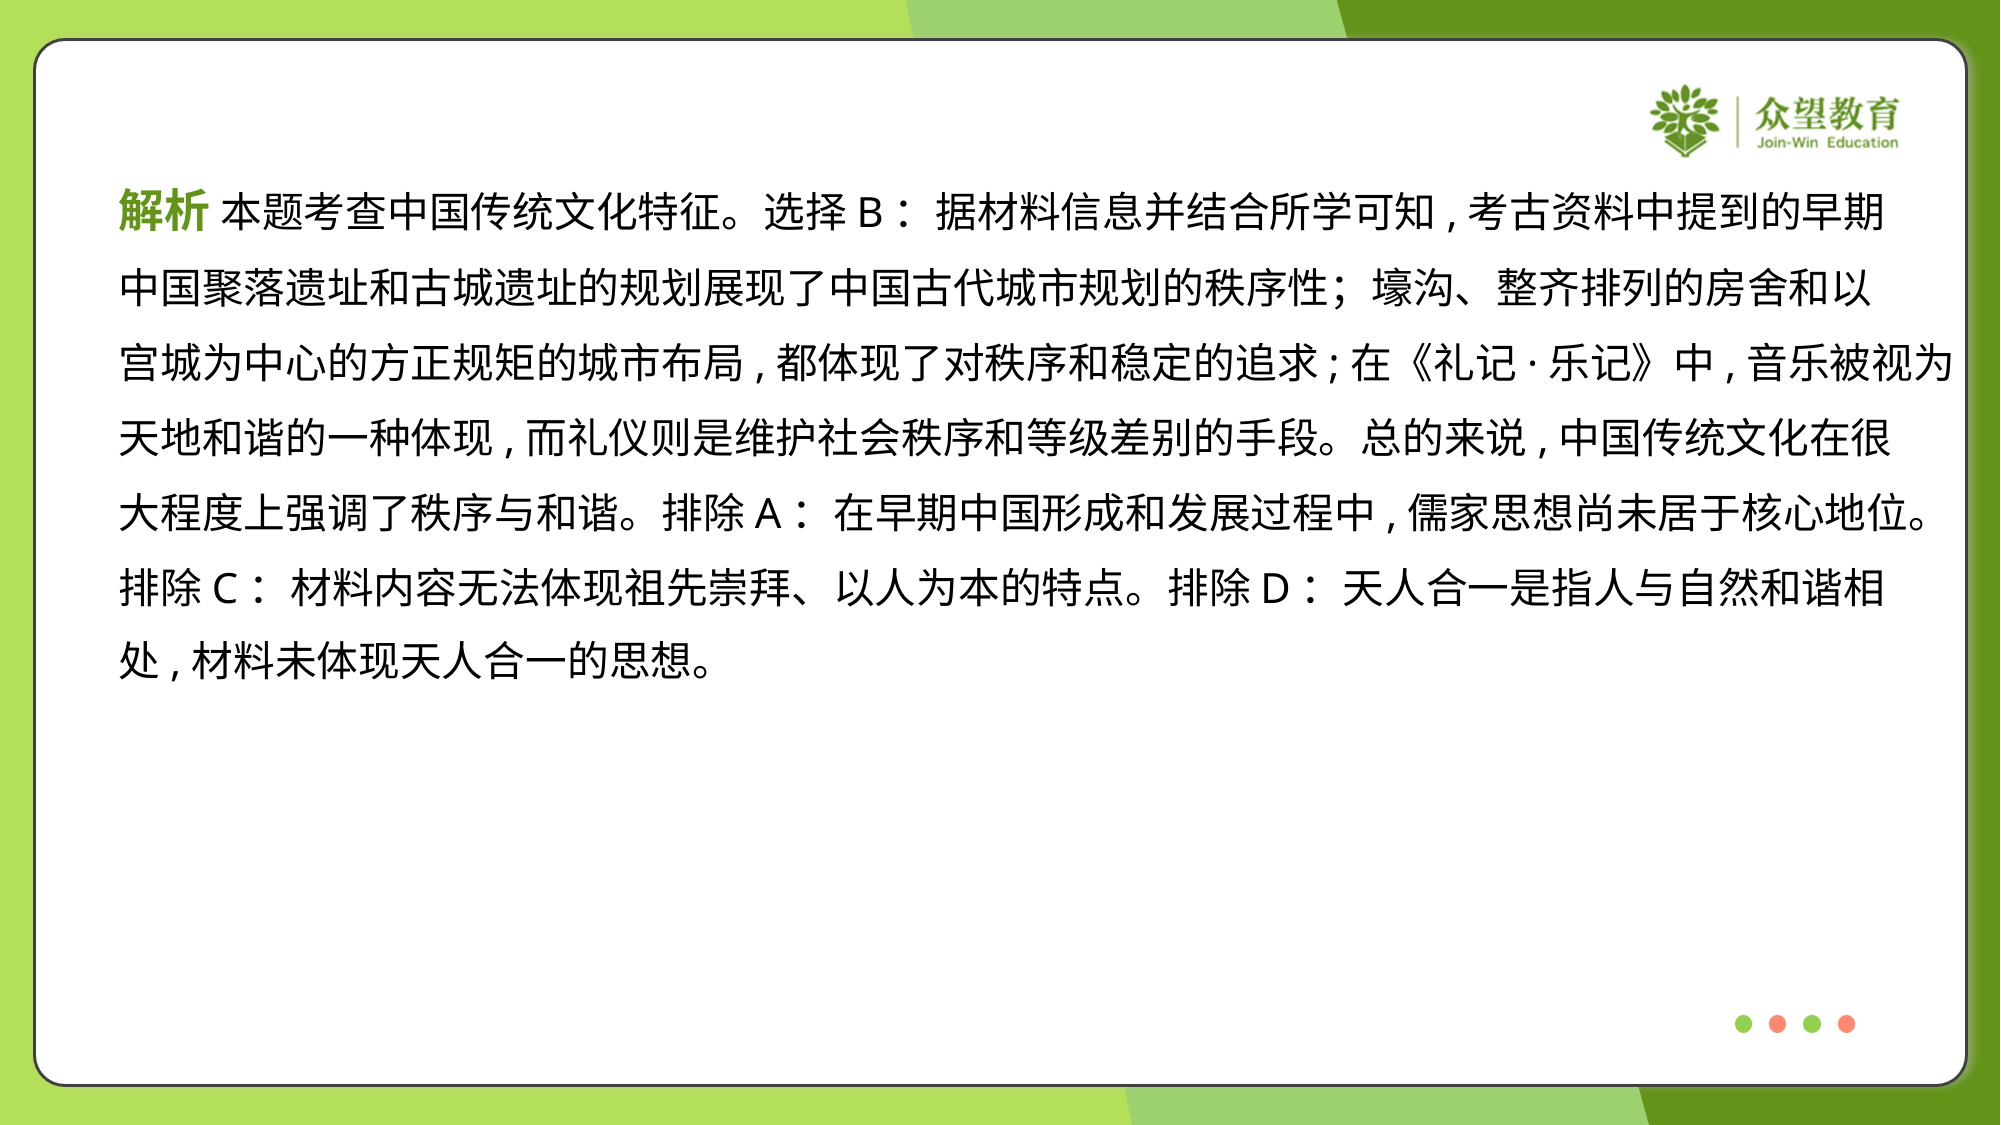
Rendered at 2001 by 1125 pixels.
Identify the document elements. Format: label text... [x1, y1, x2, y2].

text_box 解析 本题考查中国传统文化特征。选择B：据材料信息并结合所学可知,考古资料中提到的早期 中国聚落遗址和古城遗址的规划展现了中国古代城市规划的秩序性；壕沟、整齐排列的房舍和以 宫城为中心的方正规矩的城市布局,都体现了对秩序和稳定的追求;在《礼记·乐记》中,音乐被视为 天地和谐的一种体现,而礼仪则是维护社会秩序和等级差别的手段。总的来说,中国传统文化在很 大程度上强调了秩序与和谐。排除A：在早期中国形成和发展过程中,儒家思想尚未居于核心地位。 排除C：材料内容无法体现祖先崇拜、以人为本的特点。排除D：天人合一是指人与自然和谐相 处,材料未体现天人合一的思想。 [118, 159, 1883, 677]
picture [0, 0, 2000, 1125]
